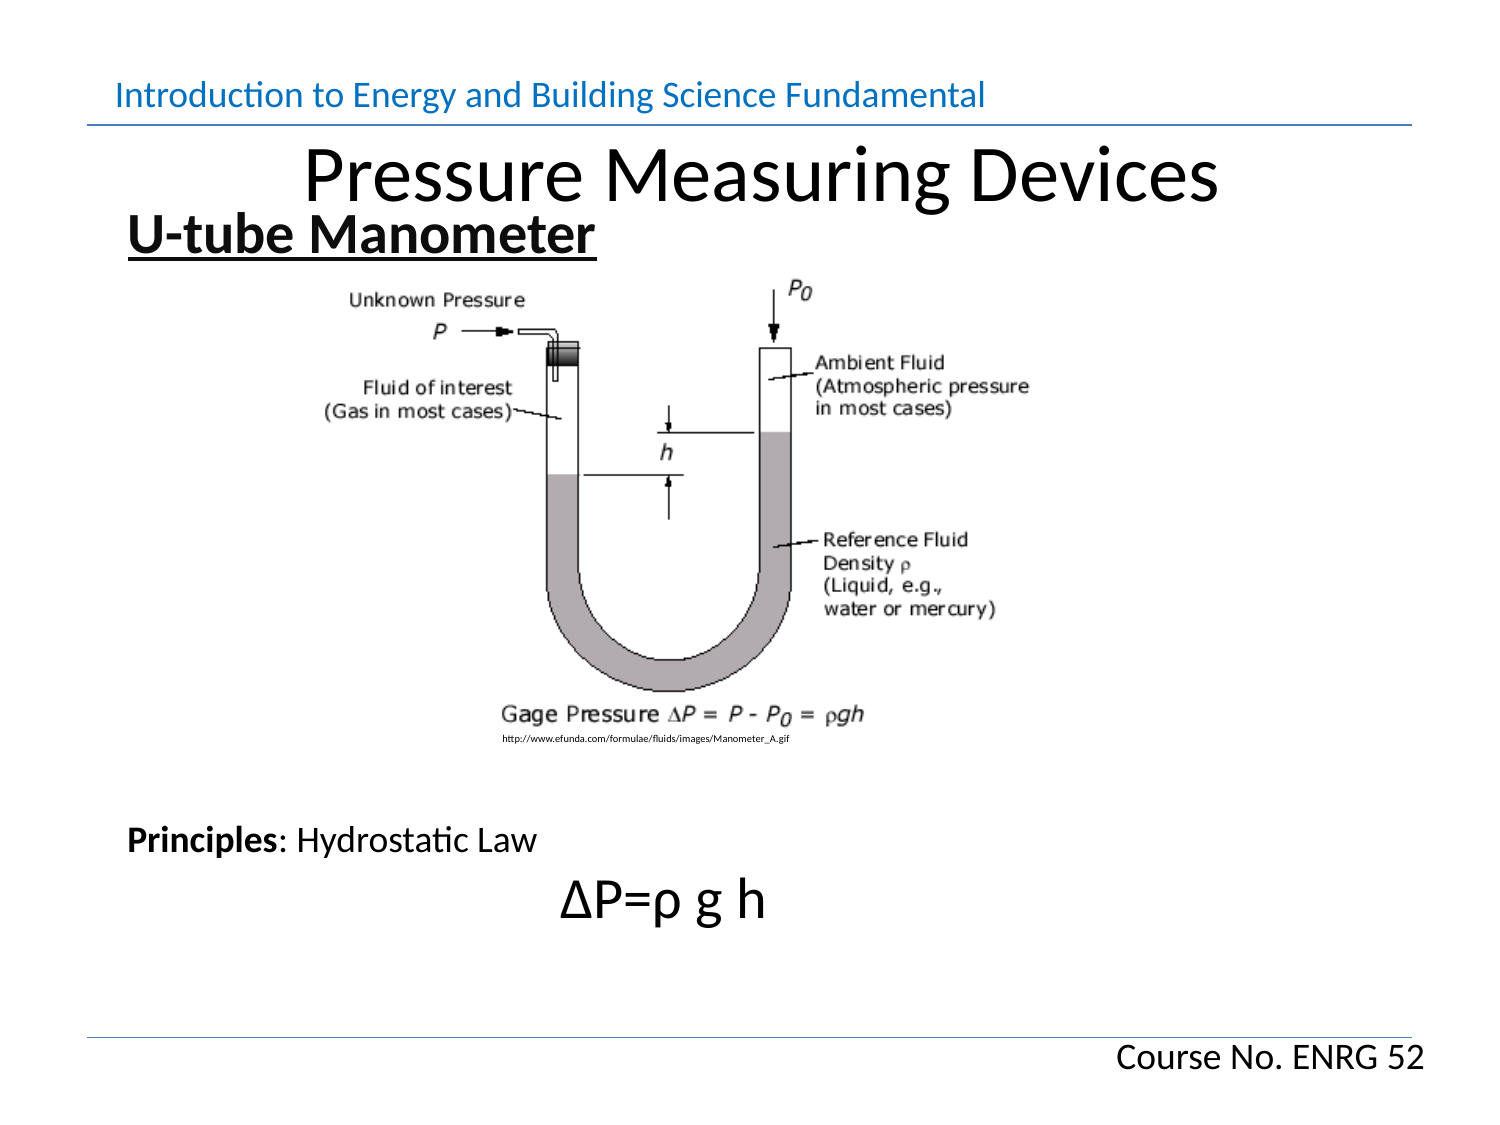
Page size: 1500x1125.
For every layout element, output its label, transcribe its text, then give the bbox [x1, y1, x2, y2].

title Pressure Measuring Devices [125, 112, 1400, 187]
subtitle U-tube Manometer [112, 187, 1450, 975]
text_box http://www.efunda.com/formulae/fluids/images/Manometer_A.gif [487, 725, 1238, 753]
text_box Principles: Hydrostatic Law ∆P=ρ g h [112, 762, 1108, 983]
picture [324, 274, 1030, 733]
